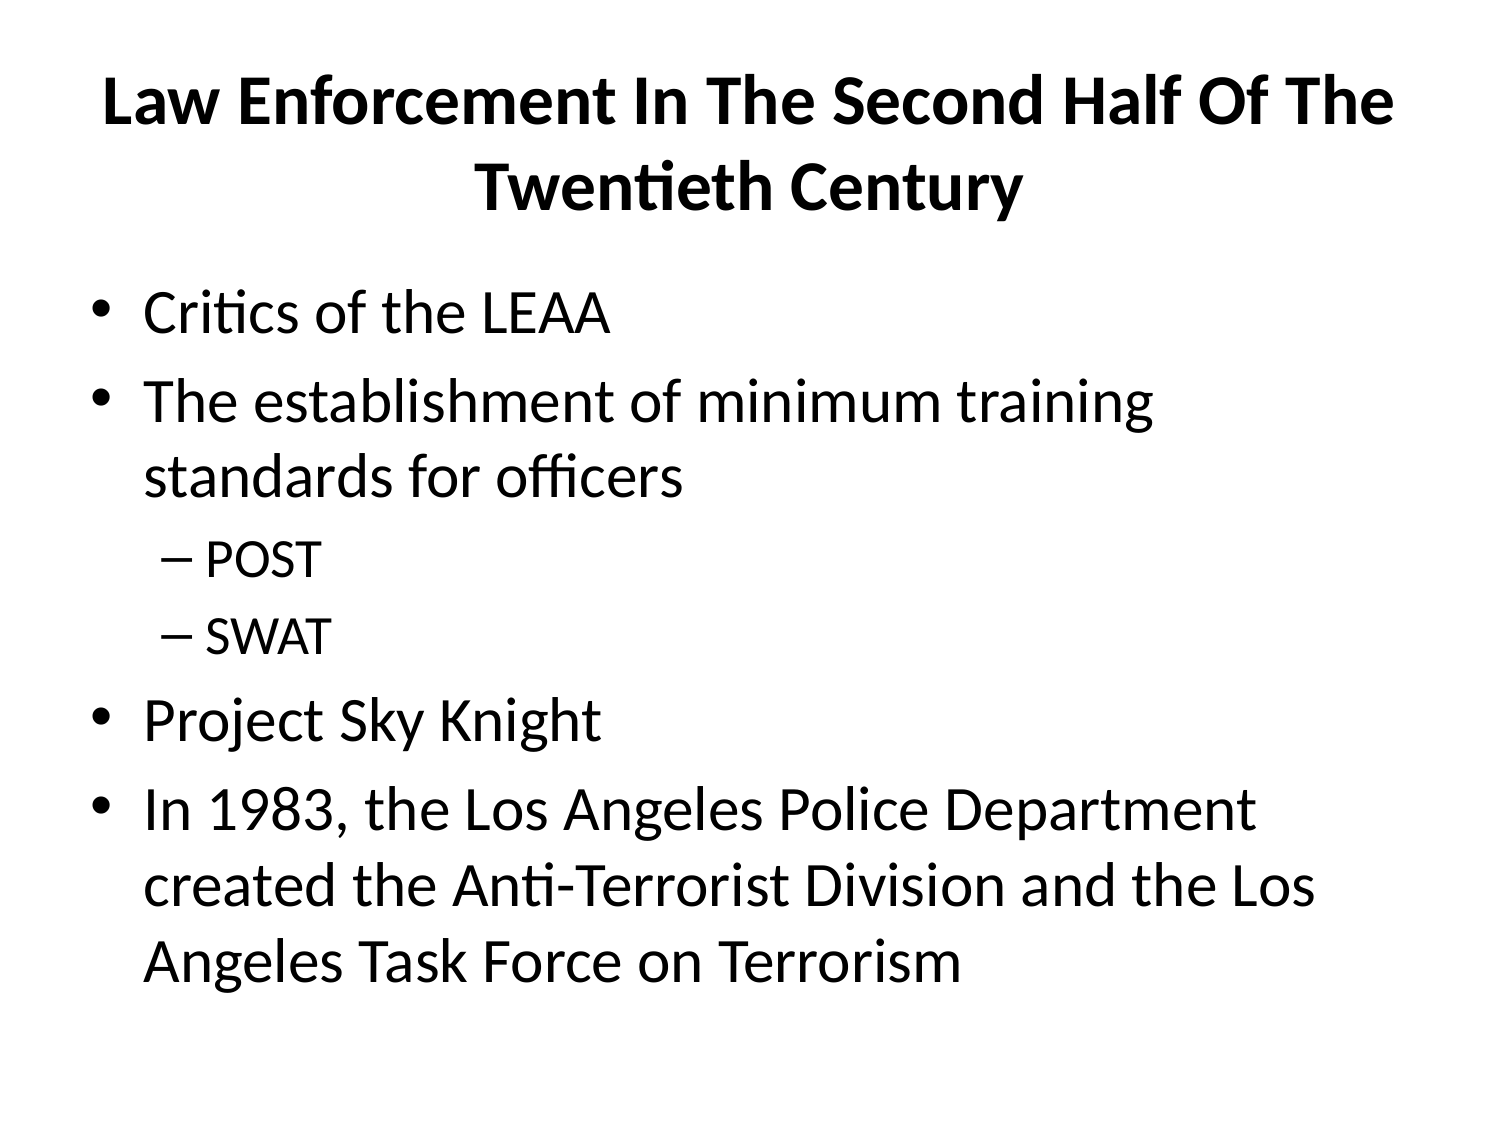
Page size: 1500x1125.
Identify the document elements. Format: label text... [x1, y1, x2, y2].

title Law Enforcement In The Second Half Of The Twentieth Century [75, 45, 1425, 233]
list Critics of the LEAA The establishment of minimum training standards for officers POST SWAT Project Sky Knight In 1983, the Los Angeles Police Department created the Anti-Terrorist Division and the Los Angeles Task Force on Terrorism [75, 262, 1425, 1005]
